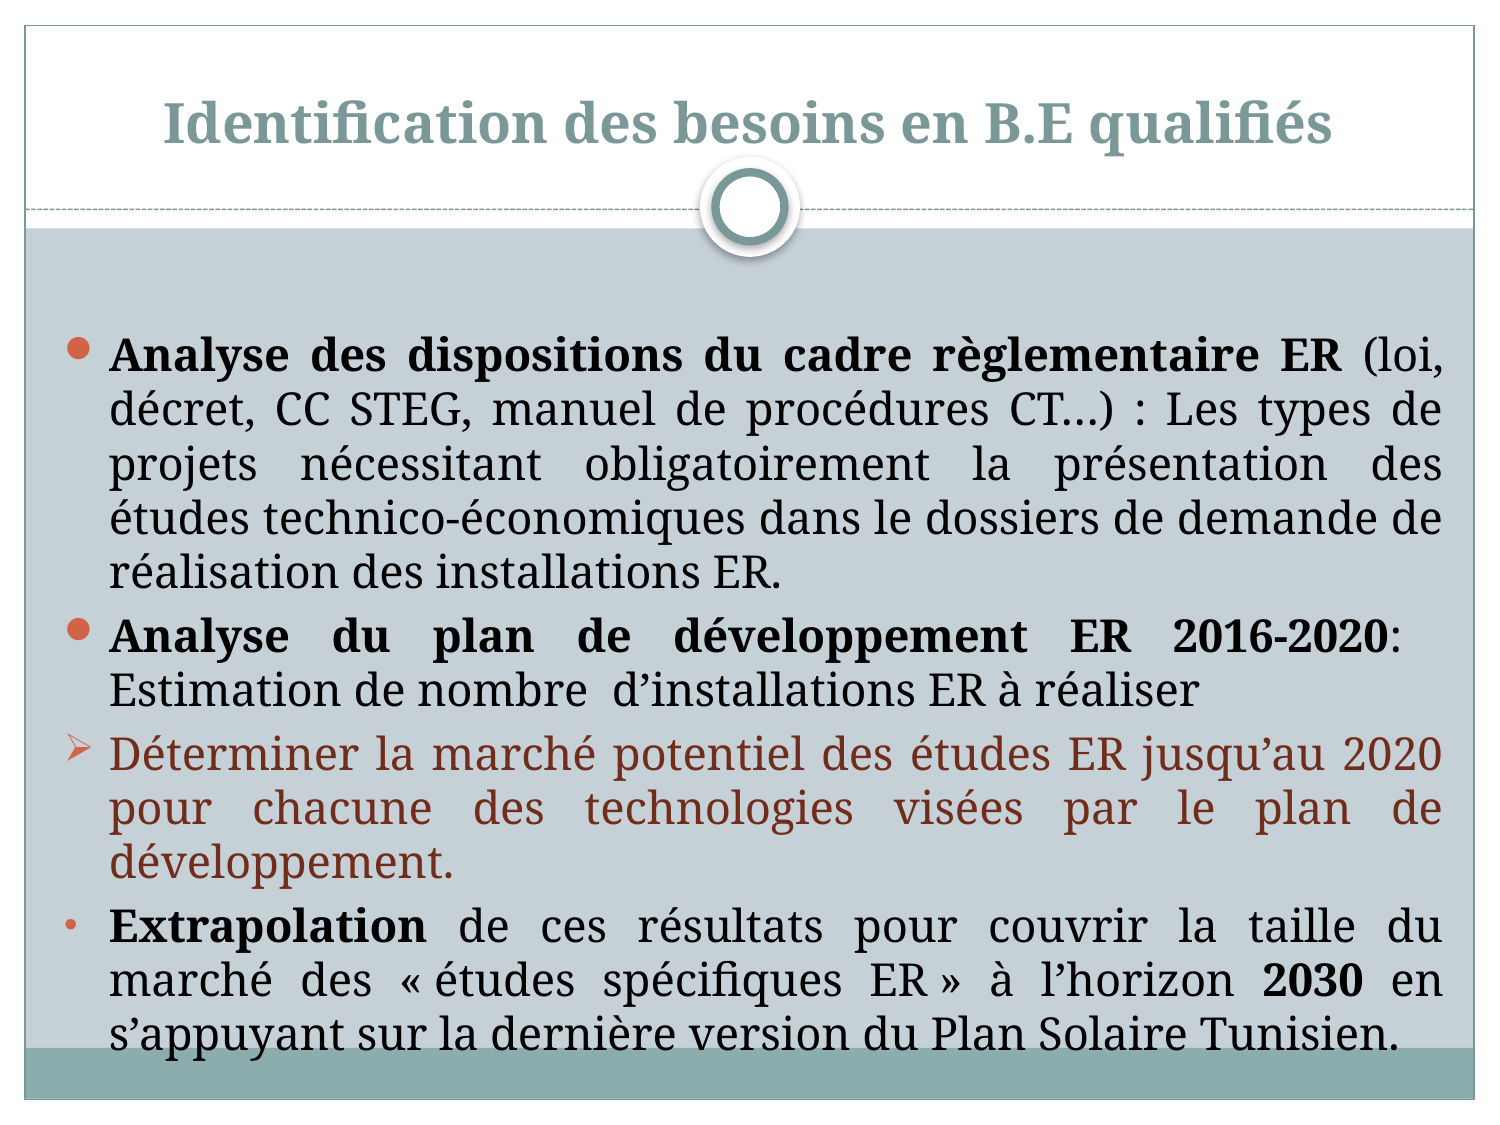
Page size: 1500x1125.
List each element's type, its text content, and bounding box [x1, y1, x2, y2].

title Identification des besoins en B.E qualifiés [49, 37, 1450, 162]
list Analyse des dispositions du cadre règlementaire ER (loi, décret, CC STEG, manuel de procédures CT…) : Les types de projets nécessitant obligatoirement la présentation des études technico-économiques dans le dossiers de demande de réalisation des installations ER. Analyse du plan de développement ER 2016-2020: Estimation de nombre d’installations ER à réaliser Déterminer la marché potentiel des études ER jusqu’au 2020 pour chacune des technologies visées par le plan de développement. Extrapolation de ces résultats pour couvrir la taille du marché des « études spécifiques ER » à l’horizon 2030 en s’appuyant sur la dernière version du Plan Solaire Tunisien. [49, 250, 1459, 1071]
